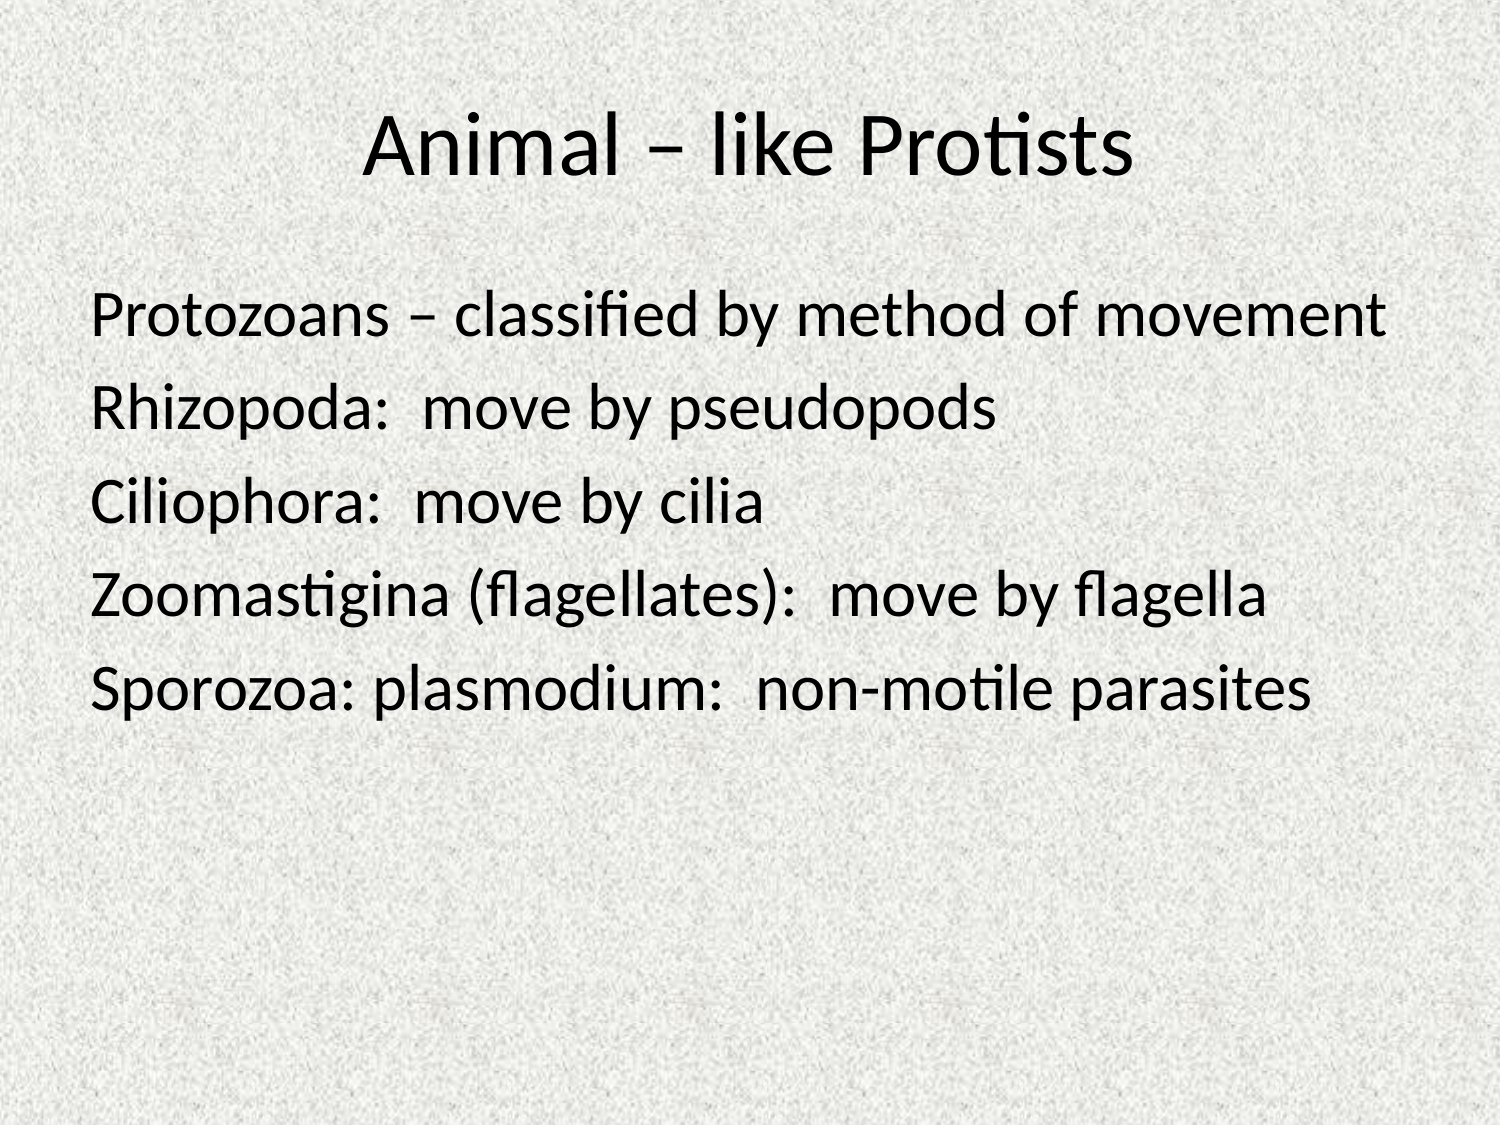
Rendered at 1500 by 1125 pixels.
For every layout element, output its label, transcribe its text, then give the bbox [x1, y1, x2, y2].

title Animal – like Protists [75, 45, 1425, 233]
list Protozoans – classified by method of movement Rhizopoda: move by pseudopods Ciliophora: move by cilia Zoomastigina (flagellates): move by flagella Sporozoa: plasmodium: non-motile parasites [75, 262, 1425, 1005]
picture [0, 0, 1500, 1125]
